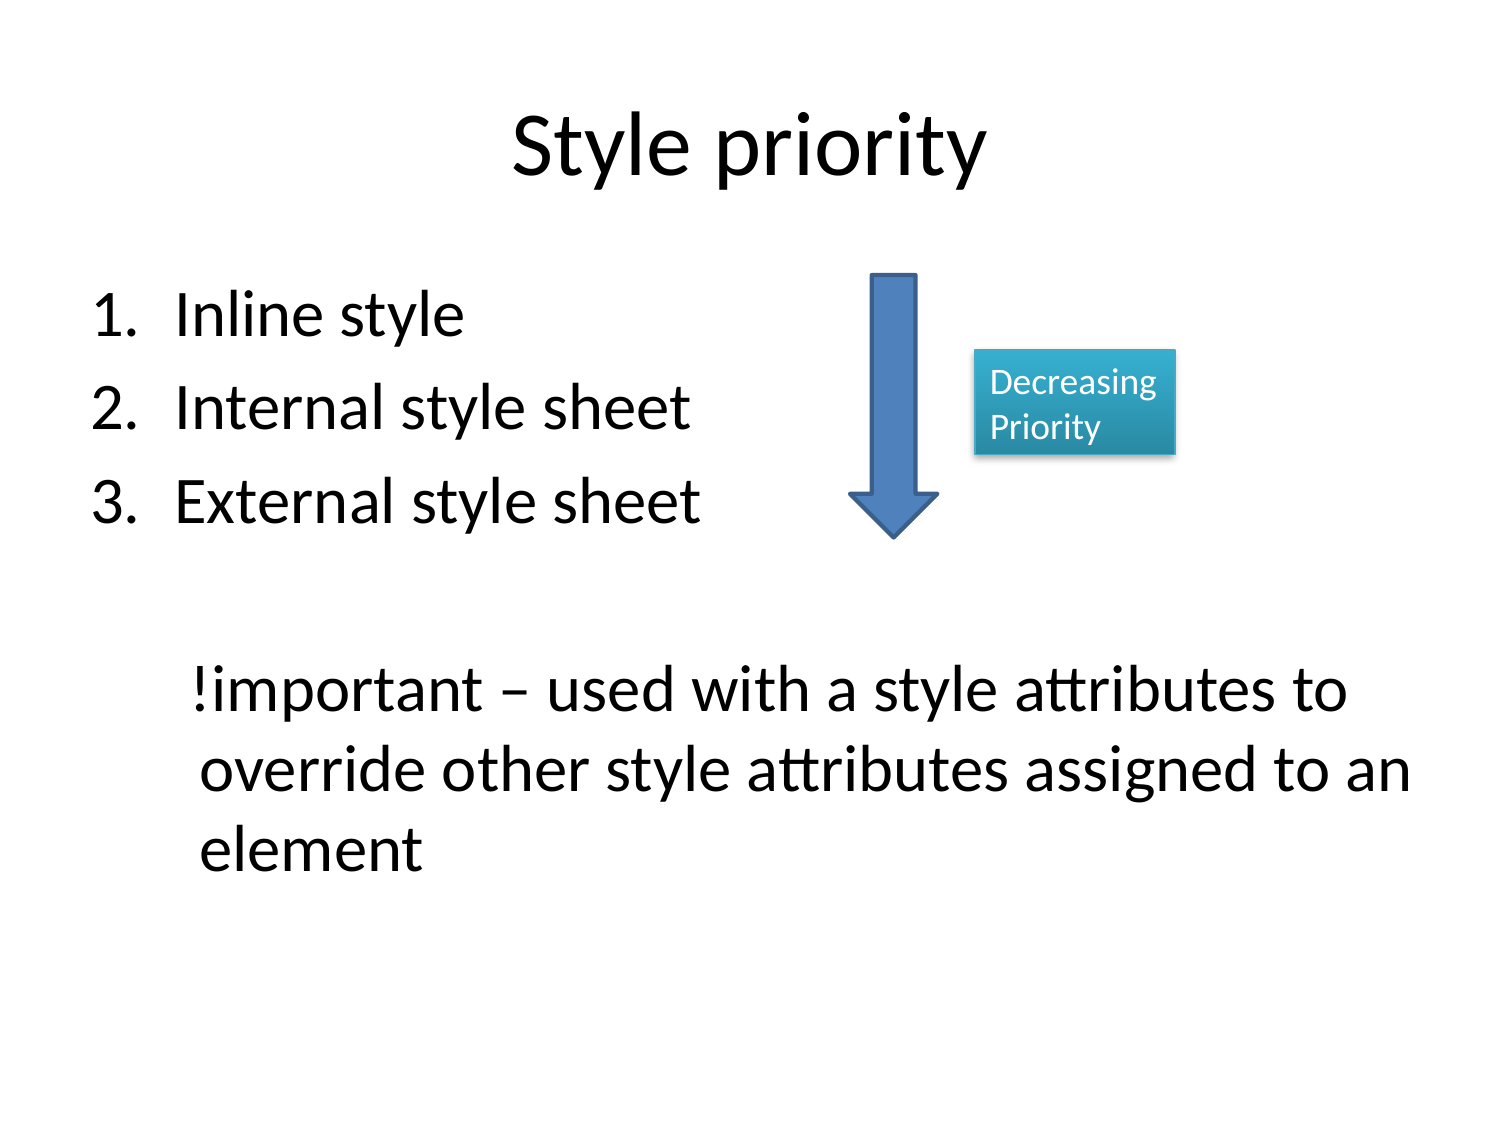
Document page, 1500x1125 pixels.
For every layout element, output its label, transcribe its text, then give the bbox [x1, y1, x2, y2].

text_box !important – used with a style attributes to override other style attributes assigned to an element [99, 637, 1450, 950]
list Inline style Internal style sheet External style sheet [75, 262, 1425, 575]
text_box Decreasing Priority [974, 349, 1176, 455]
text_box [847, 272, 940, 540]
title Style priority [75, 45, 1425, 233]
